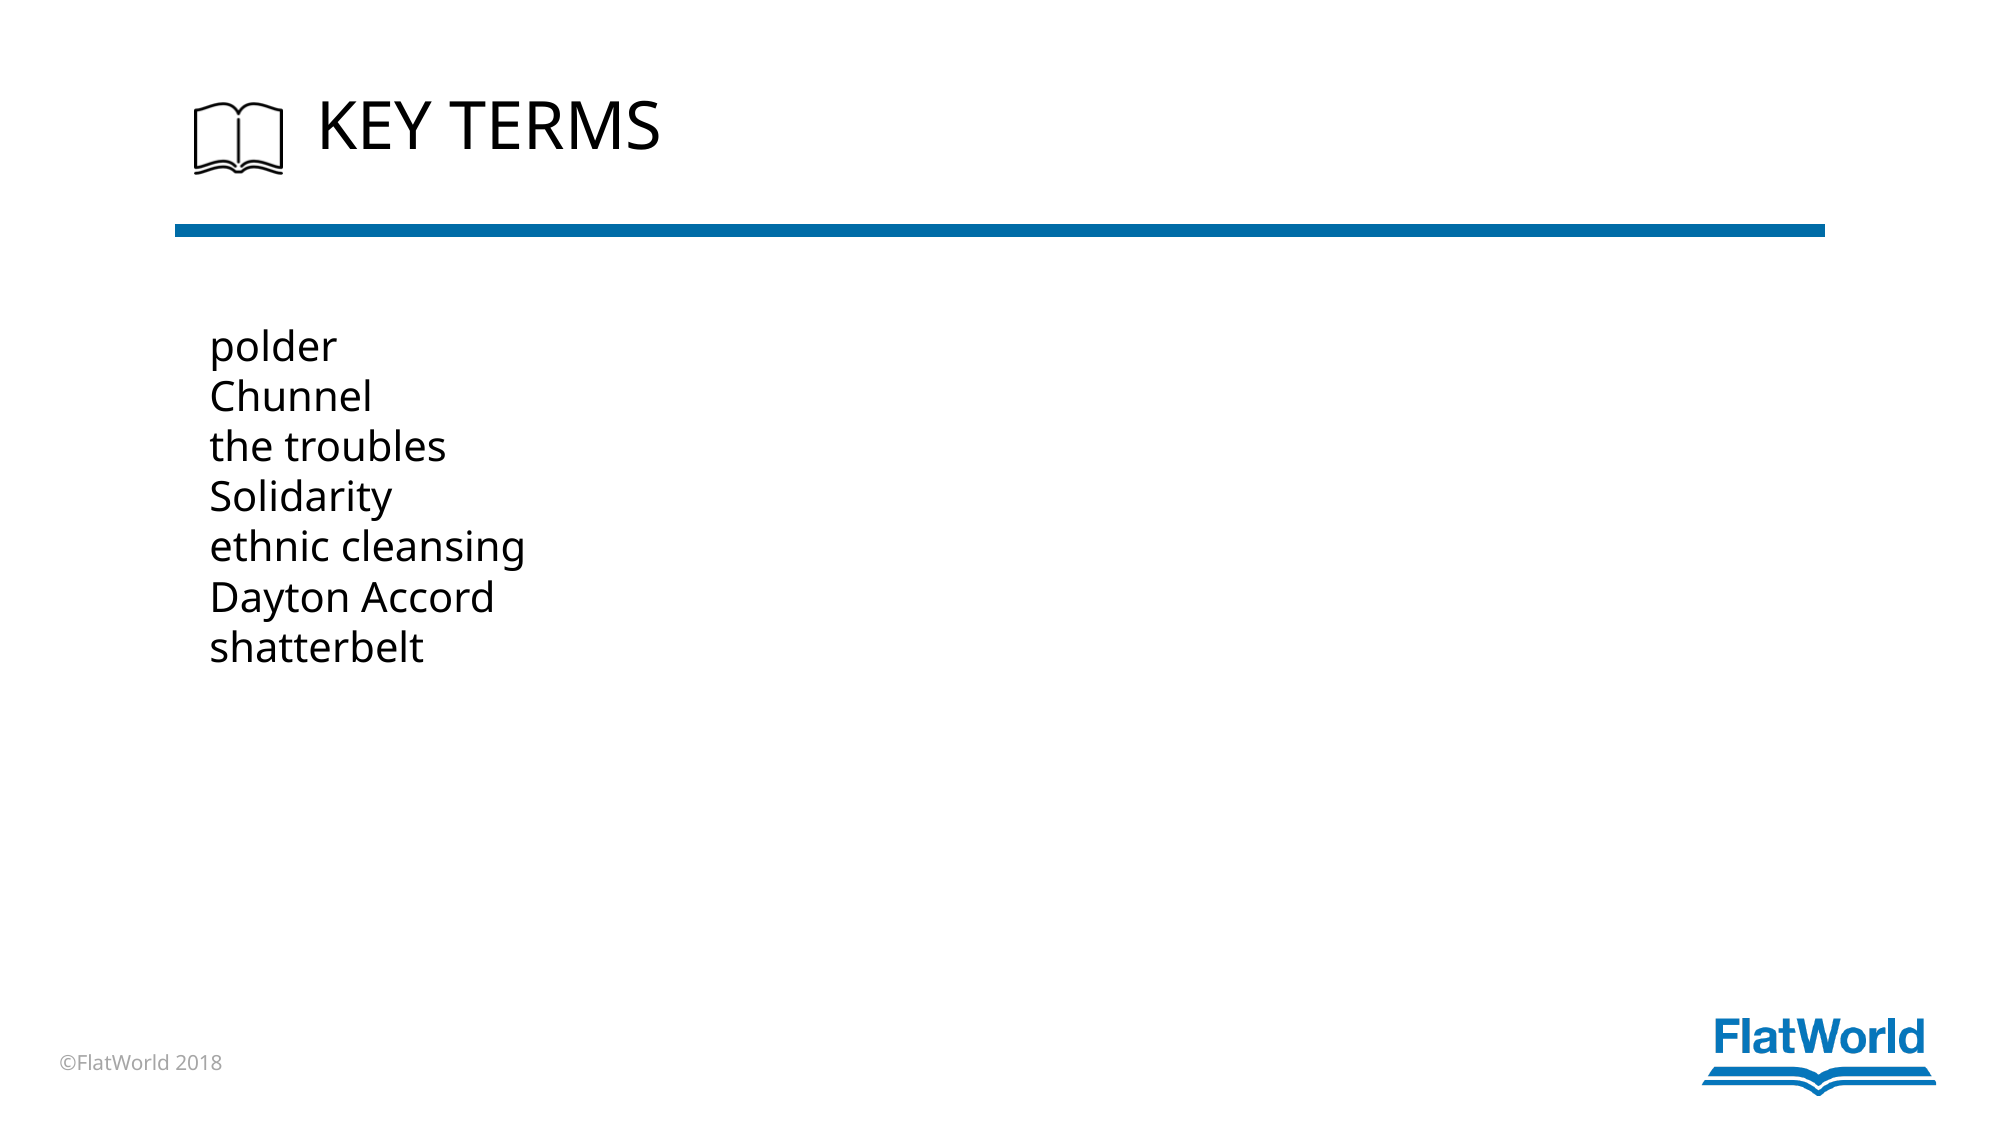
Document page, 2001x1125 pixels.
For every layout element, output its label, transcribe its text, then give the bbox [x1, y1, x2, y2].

picture [194, 94, 283, 183]
subtitle polder Chunnel the troubles Solidarity ethnic cleansing Dayton Accord shatterbelt [194, 312, 1825, 856]
title KEY TERMS [301, 75, 1175, 190]
